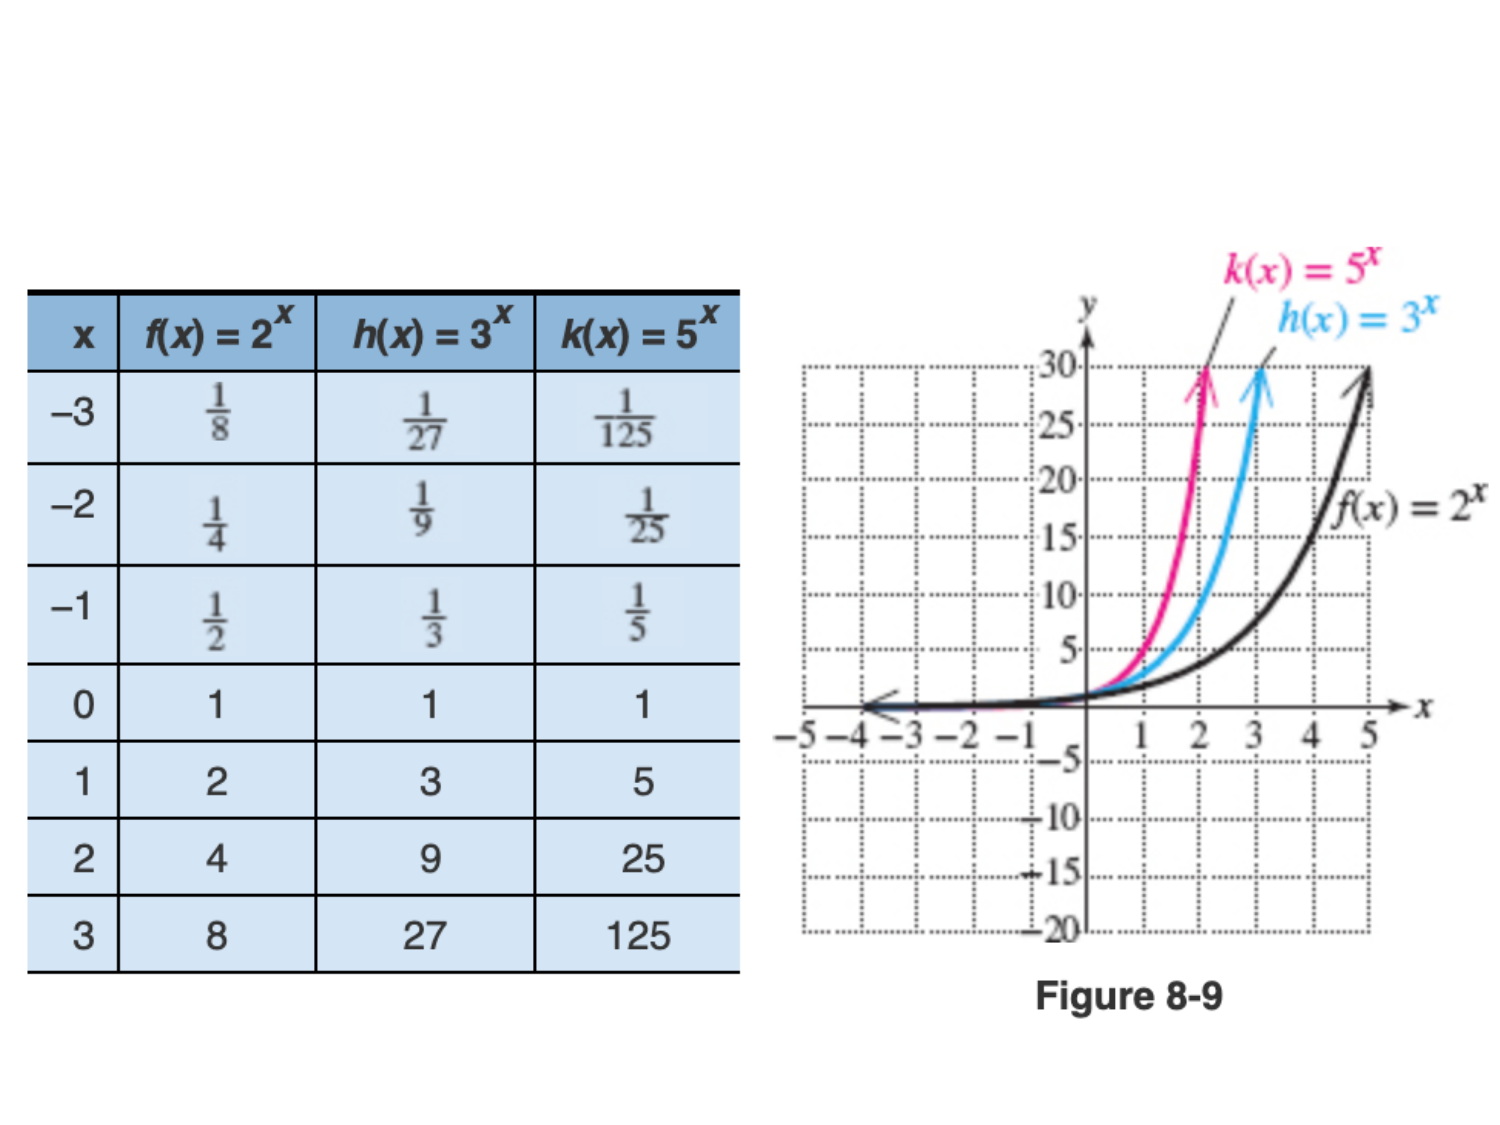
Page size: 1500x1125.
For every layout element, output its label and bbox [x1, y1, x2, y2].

list [384, 232, 1500, 1037]
picture [0, 262, 768, 1006]
